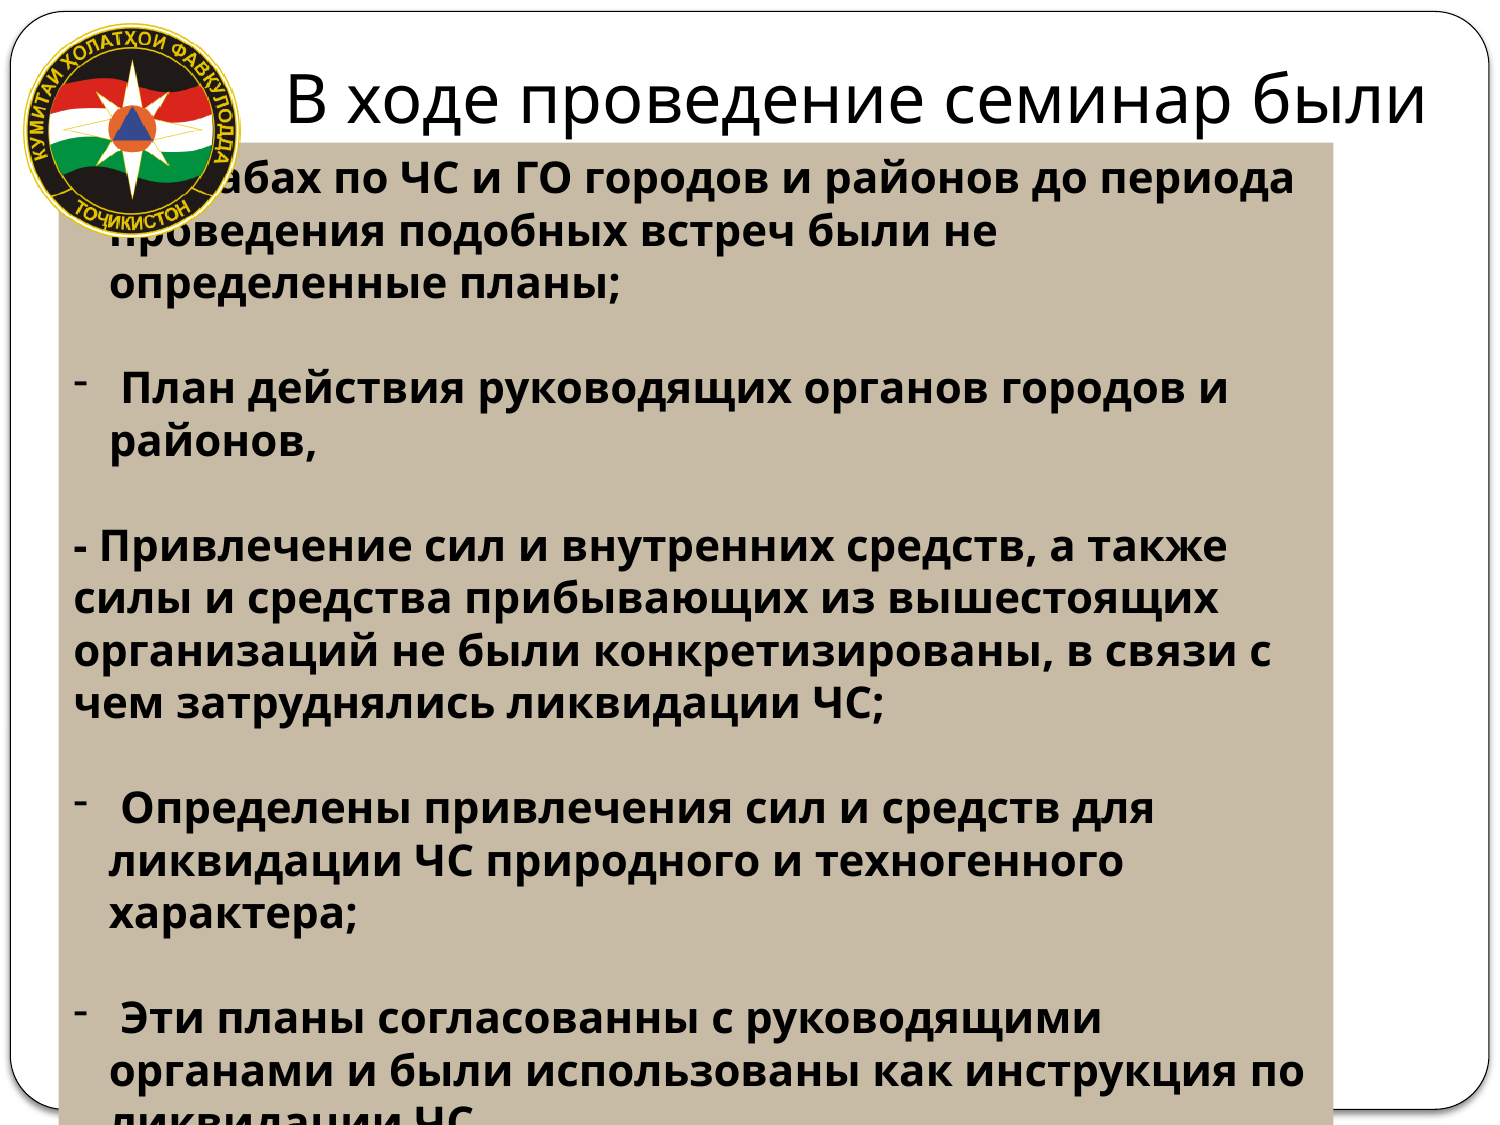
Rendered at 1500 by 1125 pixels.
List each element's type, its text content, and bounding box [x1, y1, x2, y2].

text_box В штабах по ЧС и ГО городов и районов до периода проведения подобных встреч были не определенные планы; План действия руководящих органов городов и районов, - Привлечение сил и внутренних средств, а также силы и средства прибывающих из вышестоящих организаций не были конкретизированы, в связи с чем затруднялись ликвидации ЧС; Определены привлечения сил и средств для ликвидации ЧС природного и техногенного характера; Эти планы согласованны с руководящими органами и были использованы как инструкция по ликвидации ЧС. [58, 142, 1334, 1125]
picture [23, 23, 241, 239]
title В ходе проведение семинар были выявлены: [269, 46, 1463, 235]
